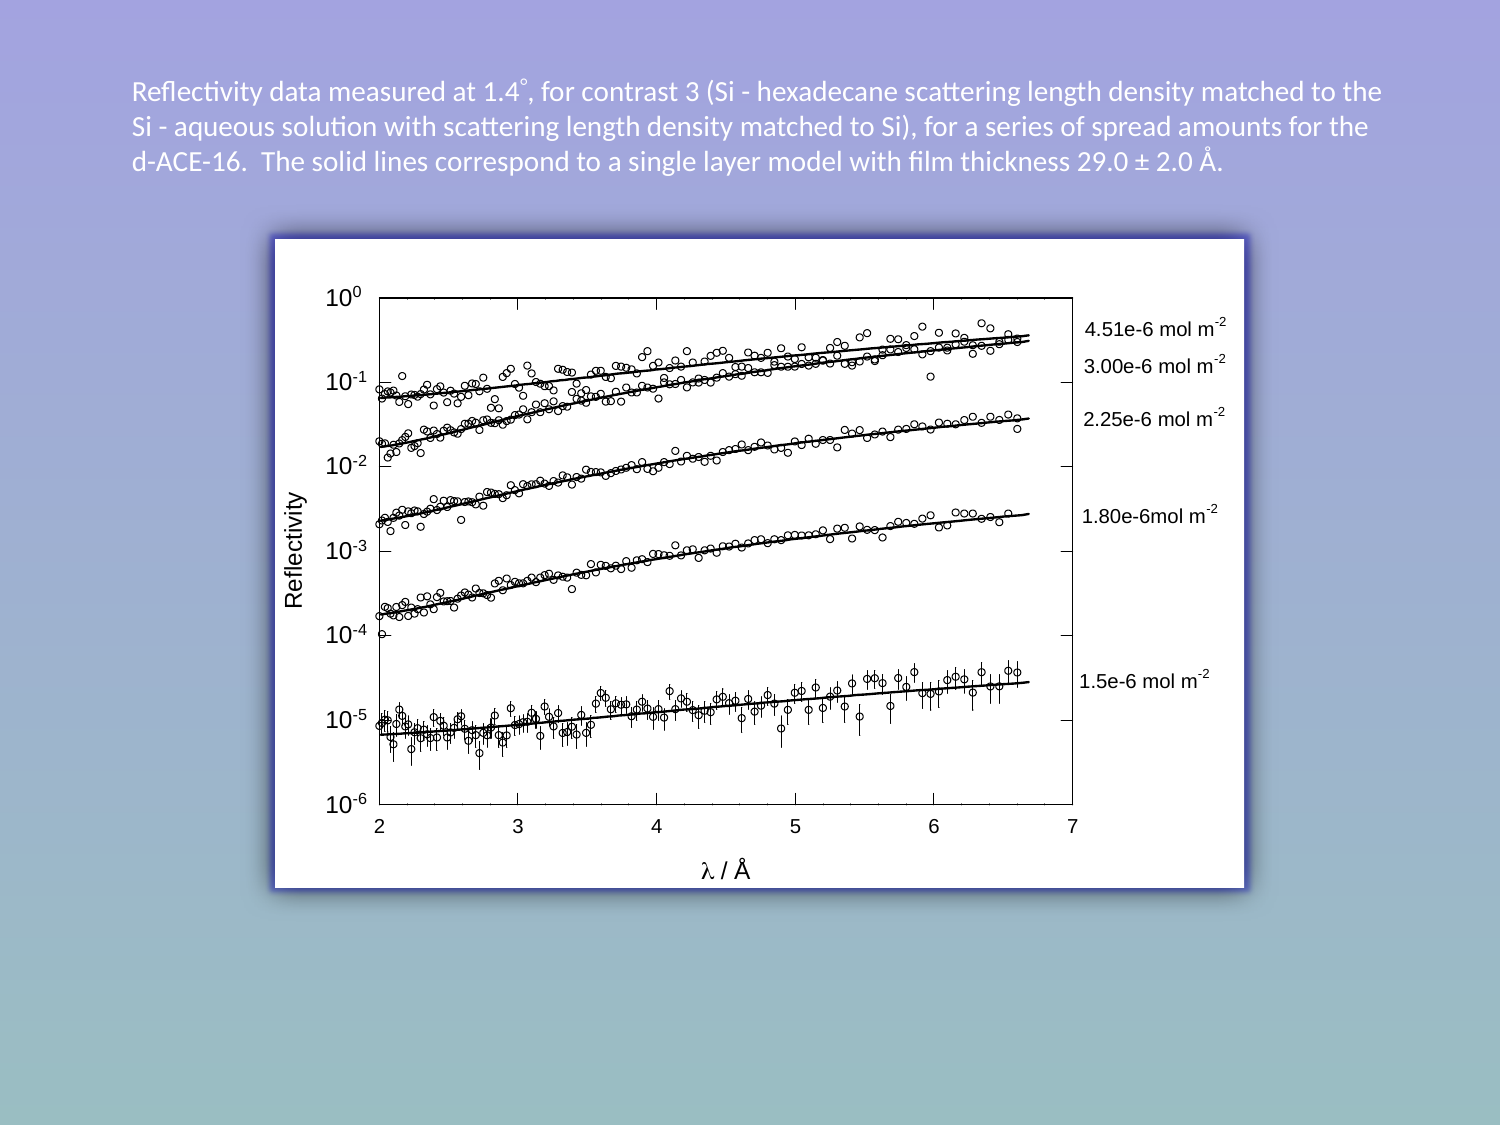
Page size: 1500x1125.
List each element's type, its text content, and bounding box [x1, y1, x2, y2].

text_box Reflectivity data measured at 1.4, for contrast 3 (Si - hexadecane scattering length density matched to the Si - aqueous solution with scattering length density matched to Si), for a series of spread amounts for the d-ACE-16. The solid lines correspond to a single layer model with film thickness 29.0 ± 2.0 Å. [117, 65, 1405, 185]
picture [274, 238, 1245, 889]
